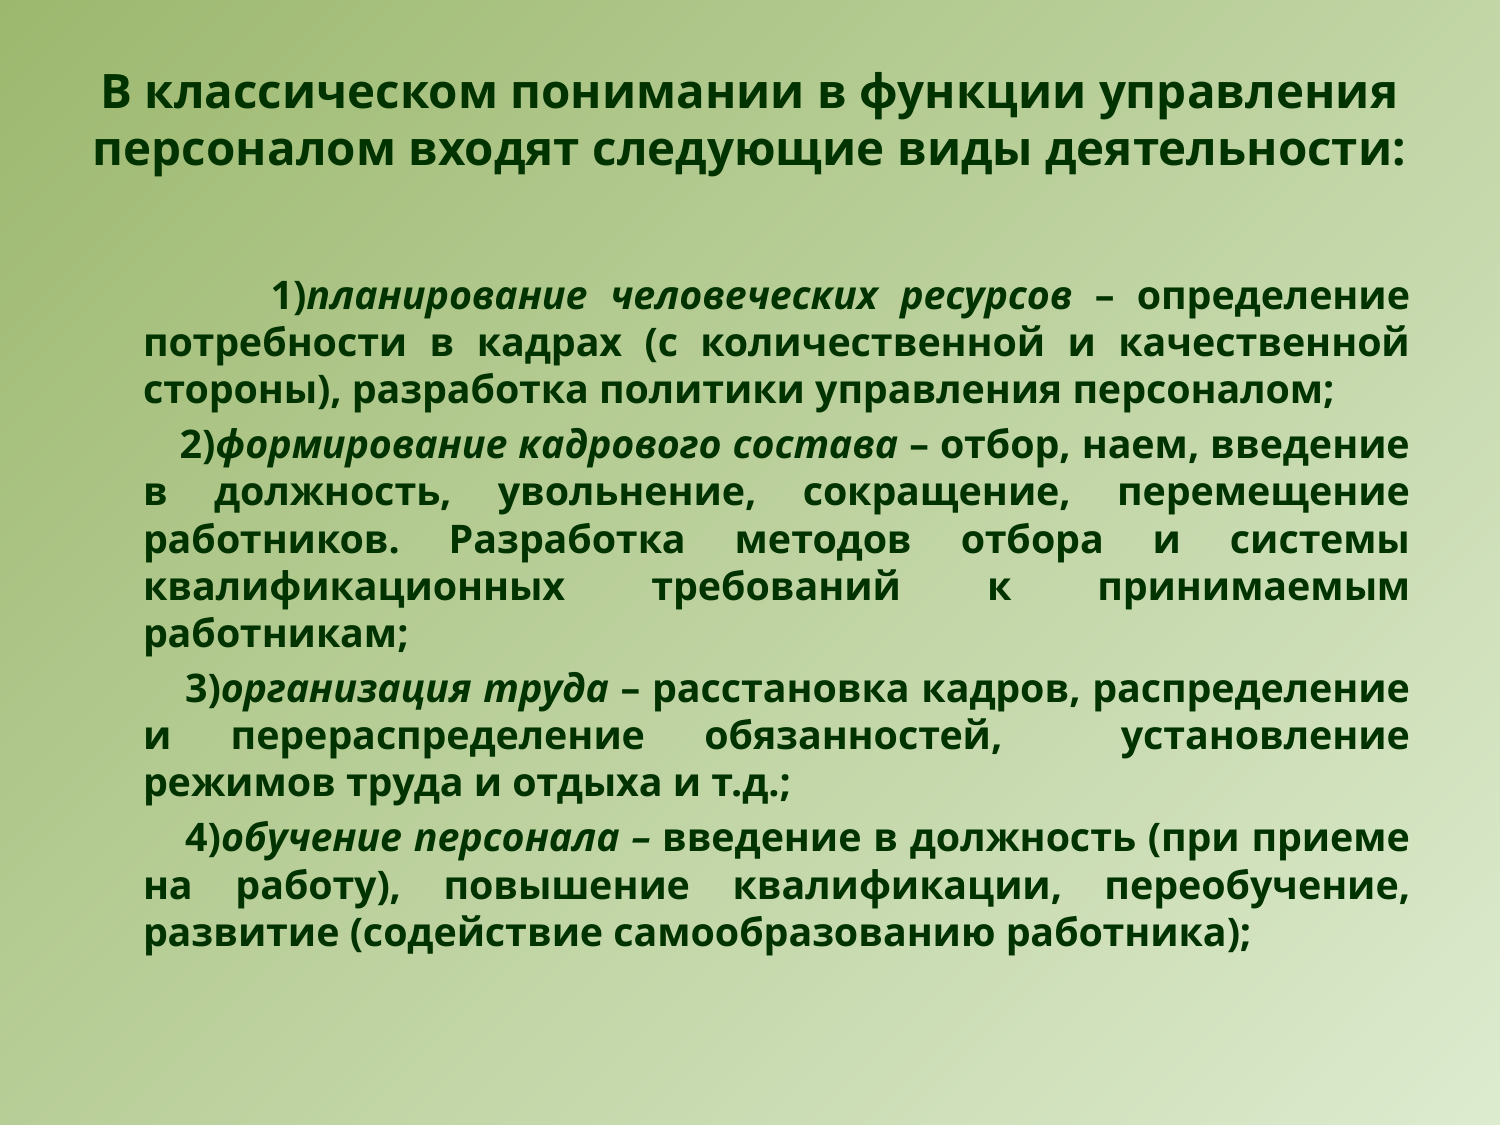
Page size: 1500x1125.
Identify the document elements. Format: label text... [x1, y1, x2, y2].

title В классическом понимании в функции управления персоналом входят следующие виды деятельности: [75, 45, 1425, 235]
list 1)планирование человеческих ресурсов – определение потребности в кадрах (с количественной и качественной стороны), разработка политики управления персоналом; 2)формирование кадрового состава – отбор, наем, введение в должность, увольнение, сокращение, перемещение работников. Разработка методов отбора и системы квалификационных требований к принимаемым работникам; 3)организация труда – расстановка кадров, распределение и перераспределение обязанностей, установление режимов труда и отдыха и т.д.; 4)обучение персонала – введение в должность (при приеме на работу), повышение квалификации, переобучение, развитие (содействие самообразованию работника); [75, 262, 1425, 1005]
